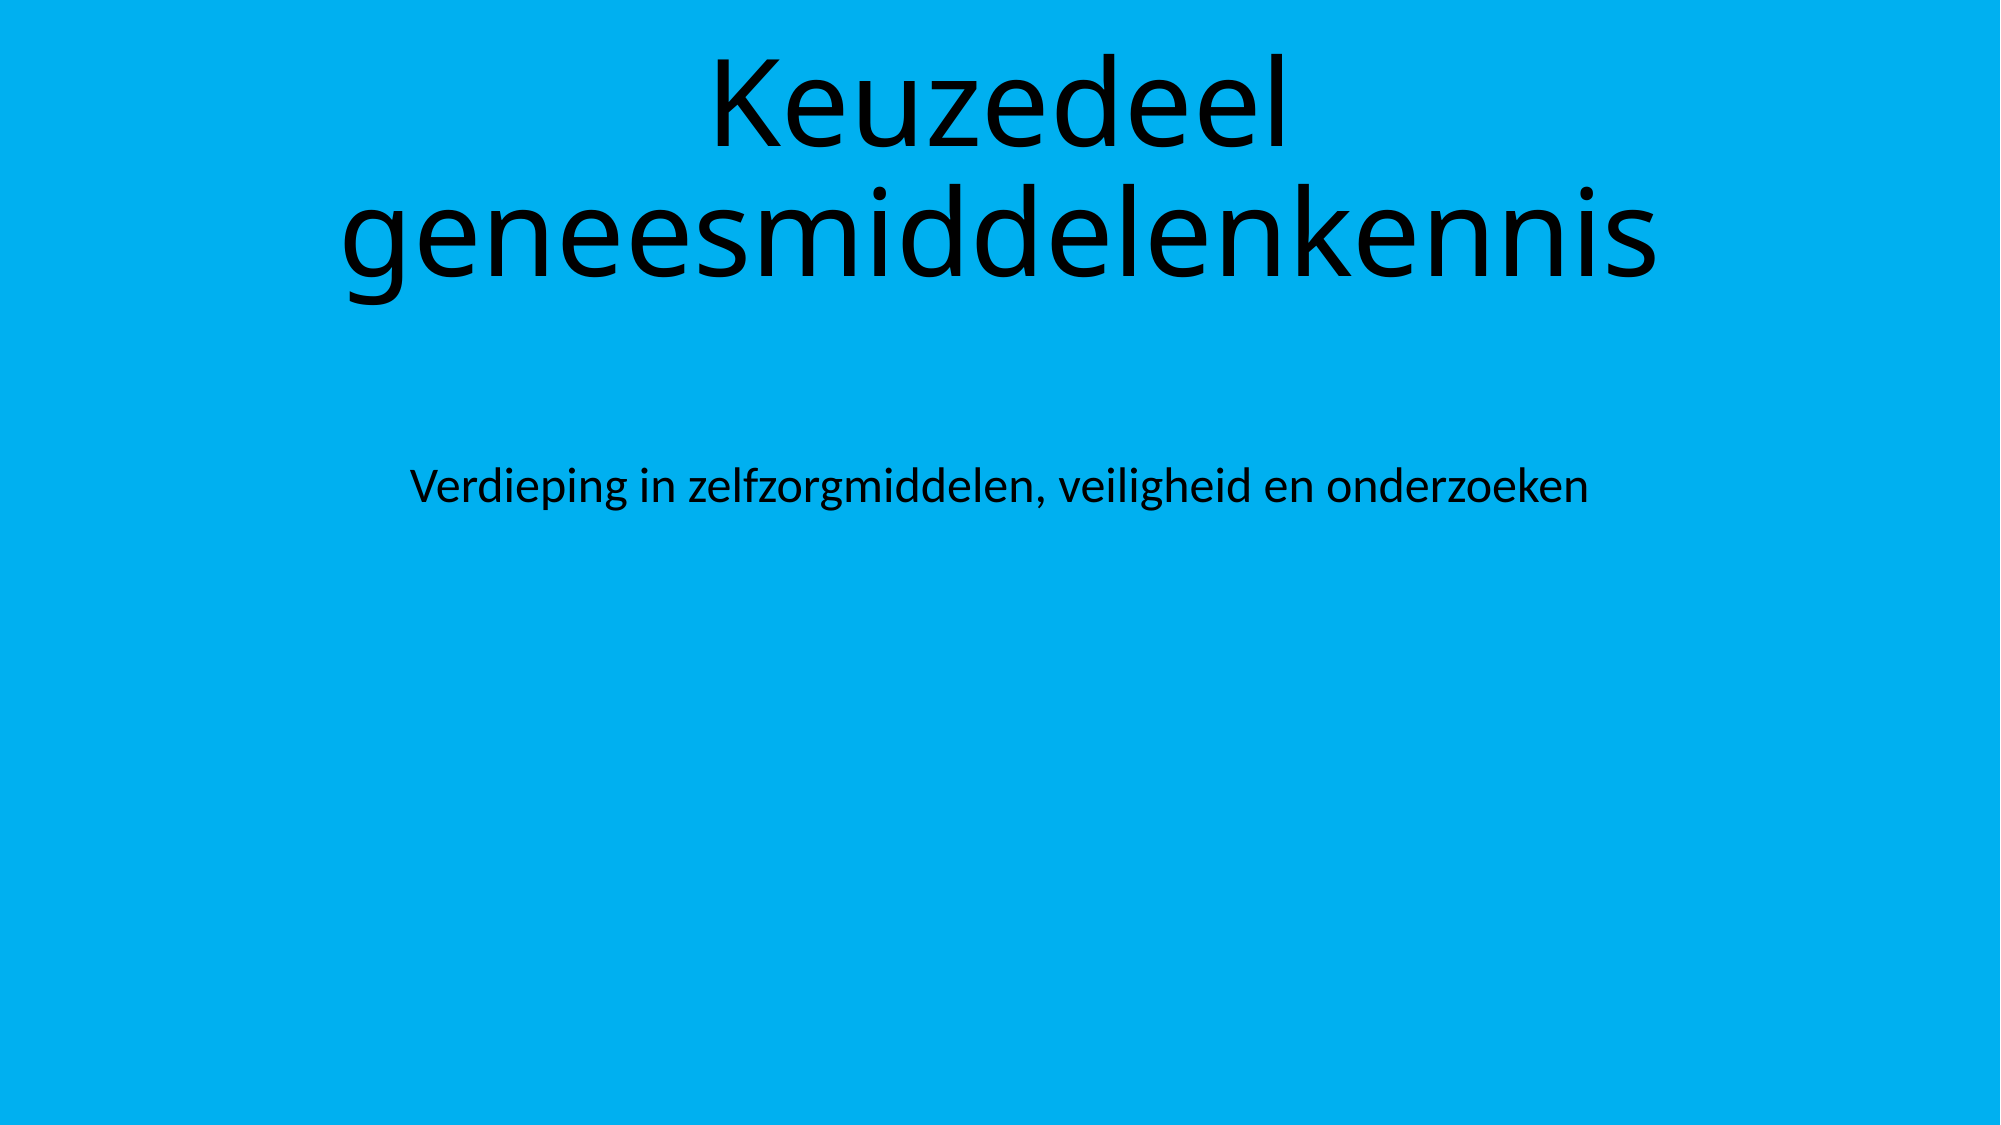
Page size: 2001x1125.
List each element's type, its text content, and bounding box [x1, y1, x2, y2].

subtitle Verdieping in zelfzorgmiddelen, veiligheid en onderzoeken [249, 295, 1750, 1001]
title Keuzedeel geneesmiddelenkennis [249, 32, 1750, 295]
